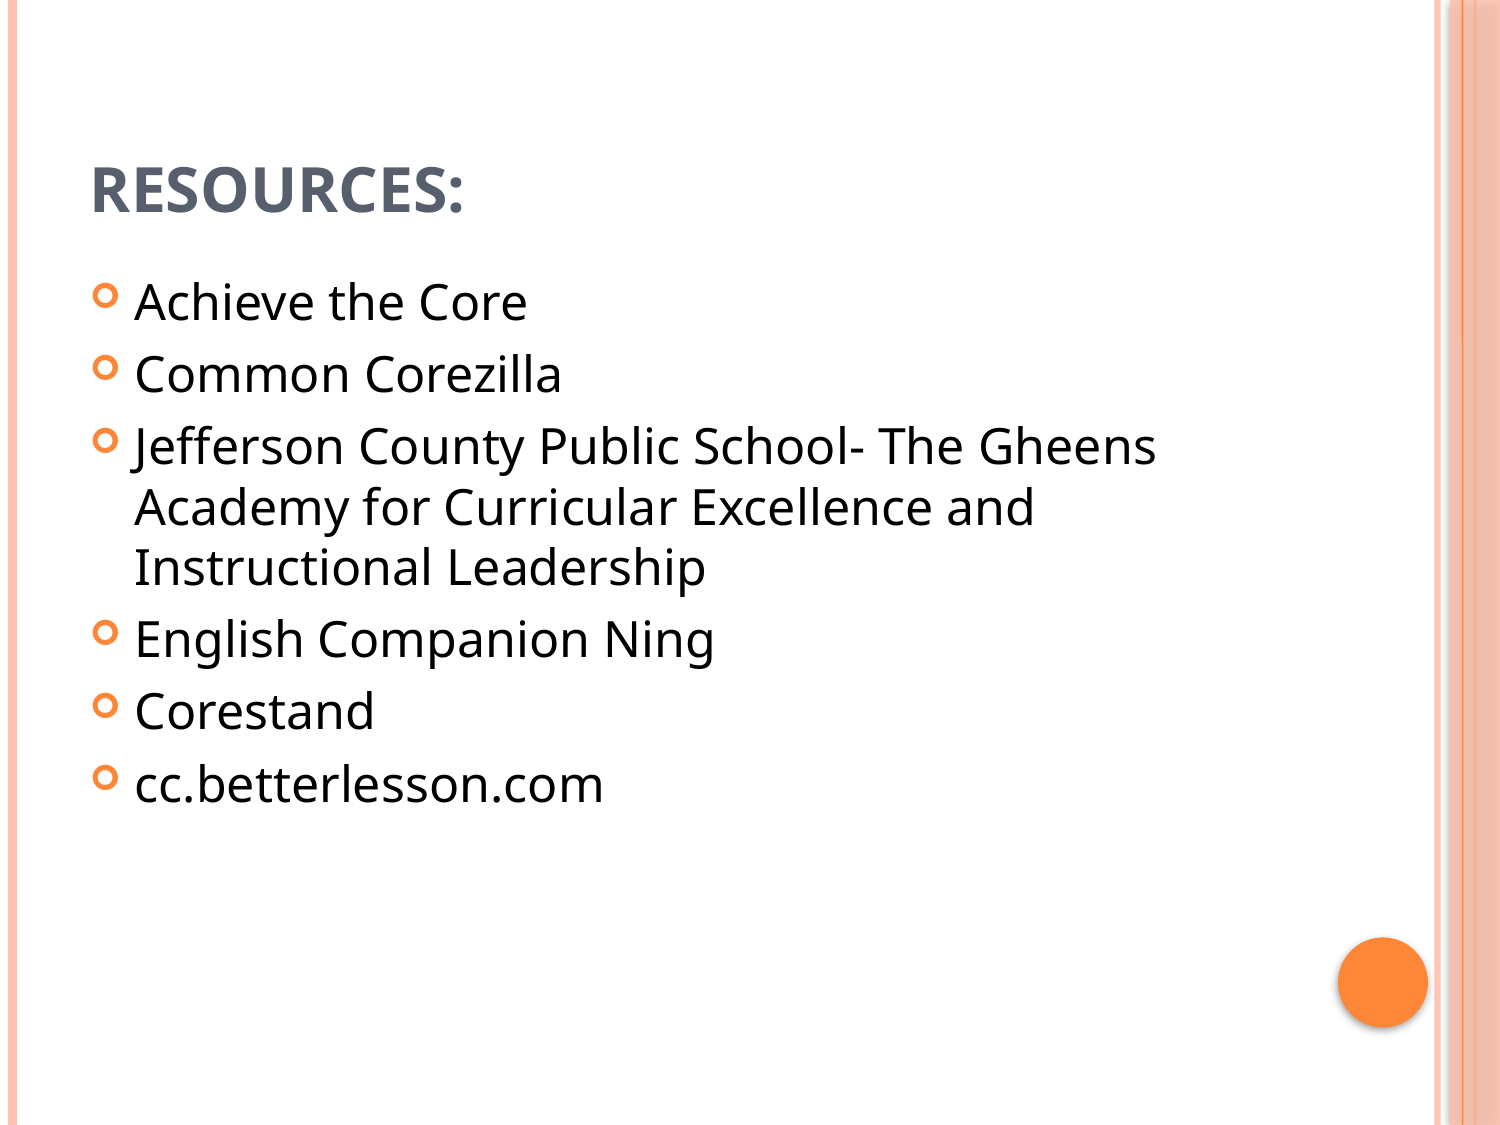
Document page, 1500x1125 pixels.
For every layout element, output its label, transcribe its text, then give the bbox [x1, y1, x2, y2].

title Resources: [75, 45, 1300, 233]
list Achieve the Core Common Corezilla Jefferson County Public School- The Gheens Academy for Curricular Excellence and Instructional Leadership English Companion Ning Corestand cc.betterlesson.com [75, 262, 1300, 1062]
